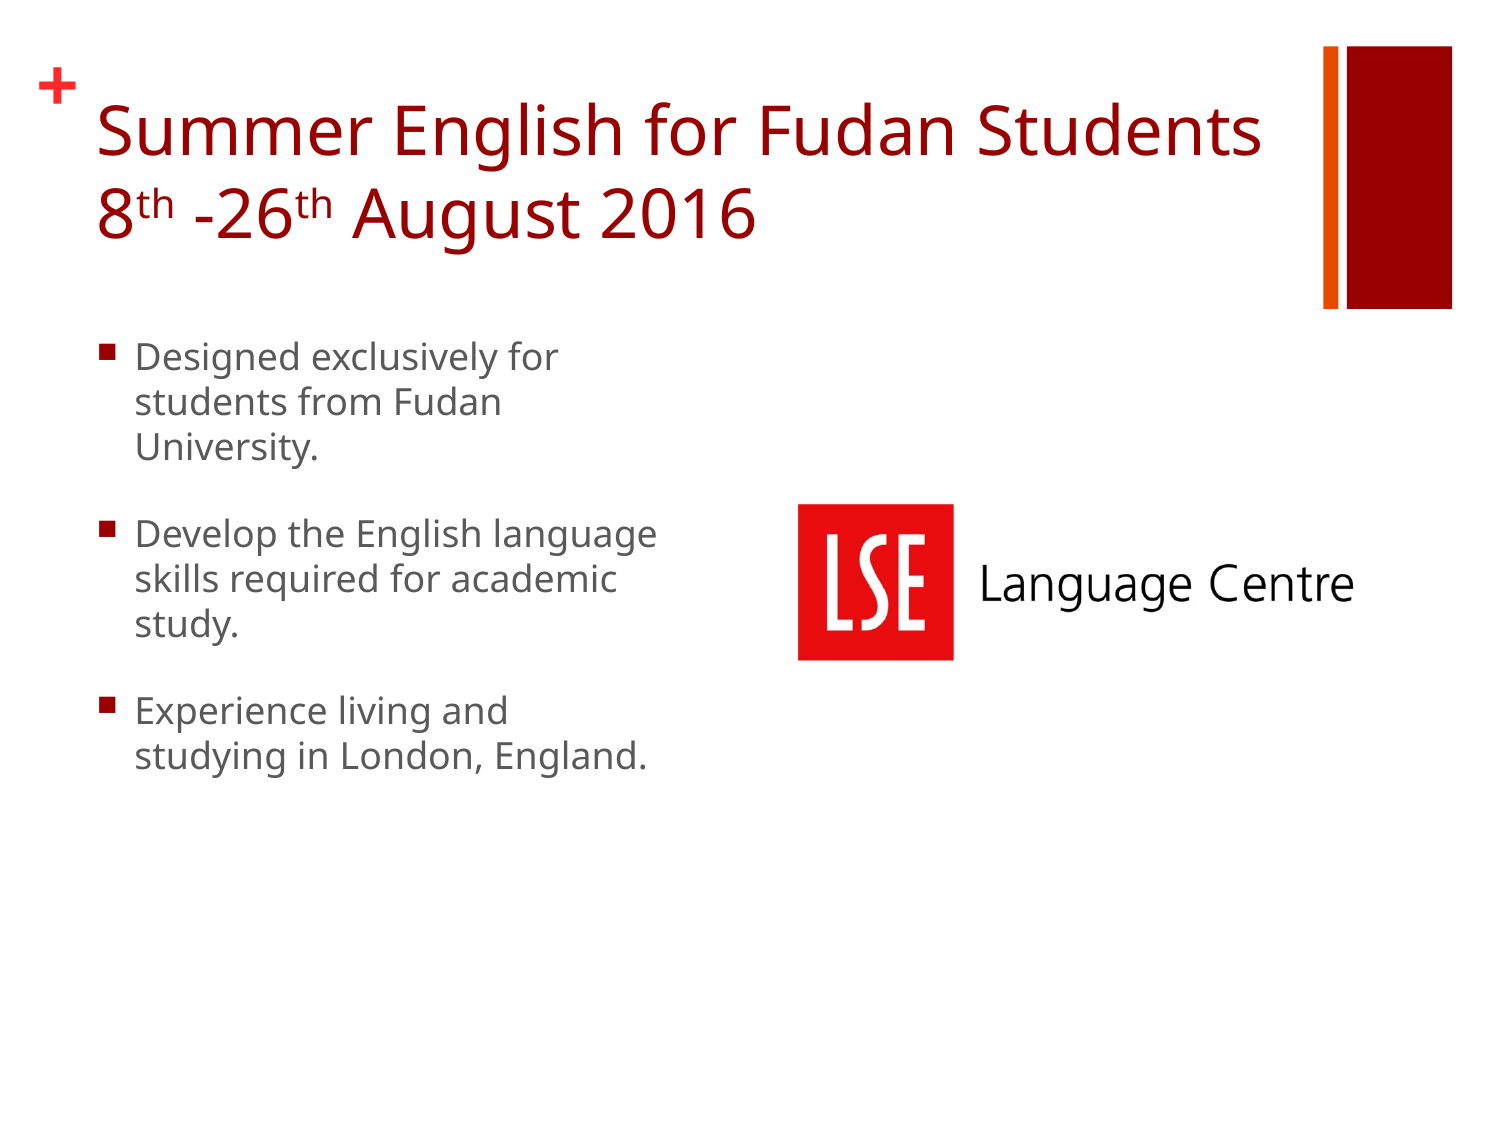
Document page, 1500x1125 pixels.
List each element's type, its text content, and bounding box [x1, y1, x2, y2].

title Summer English for Fudan Students 8th -26th August 2016 [81, 79, 1322, 263]
list Designed exclusively for students from Fudan University. Develop the English language skills required for academic study. Experience living and studying in London, England. [81, 325, 682, 1005]
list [773, 479, 1375, 694]
